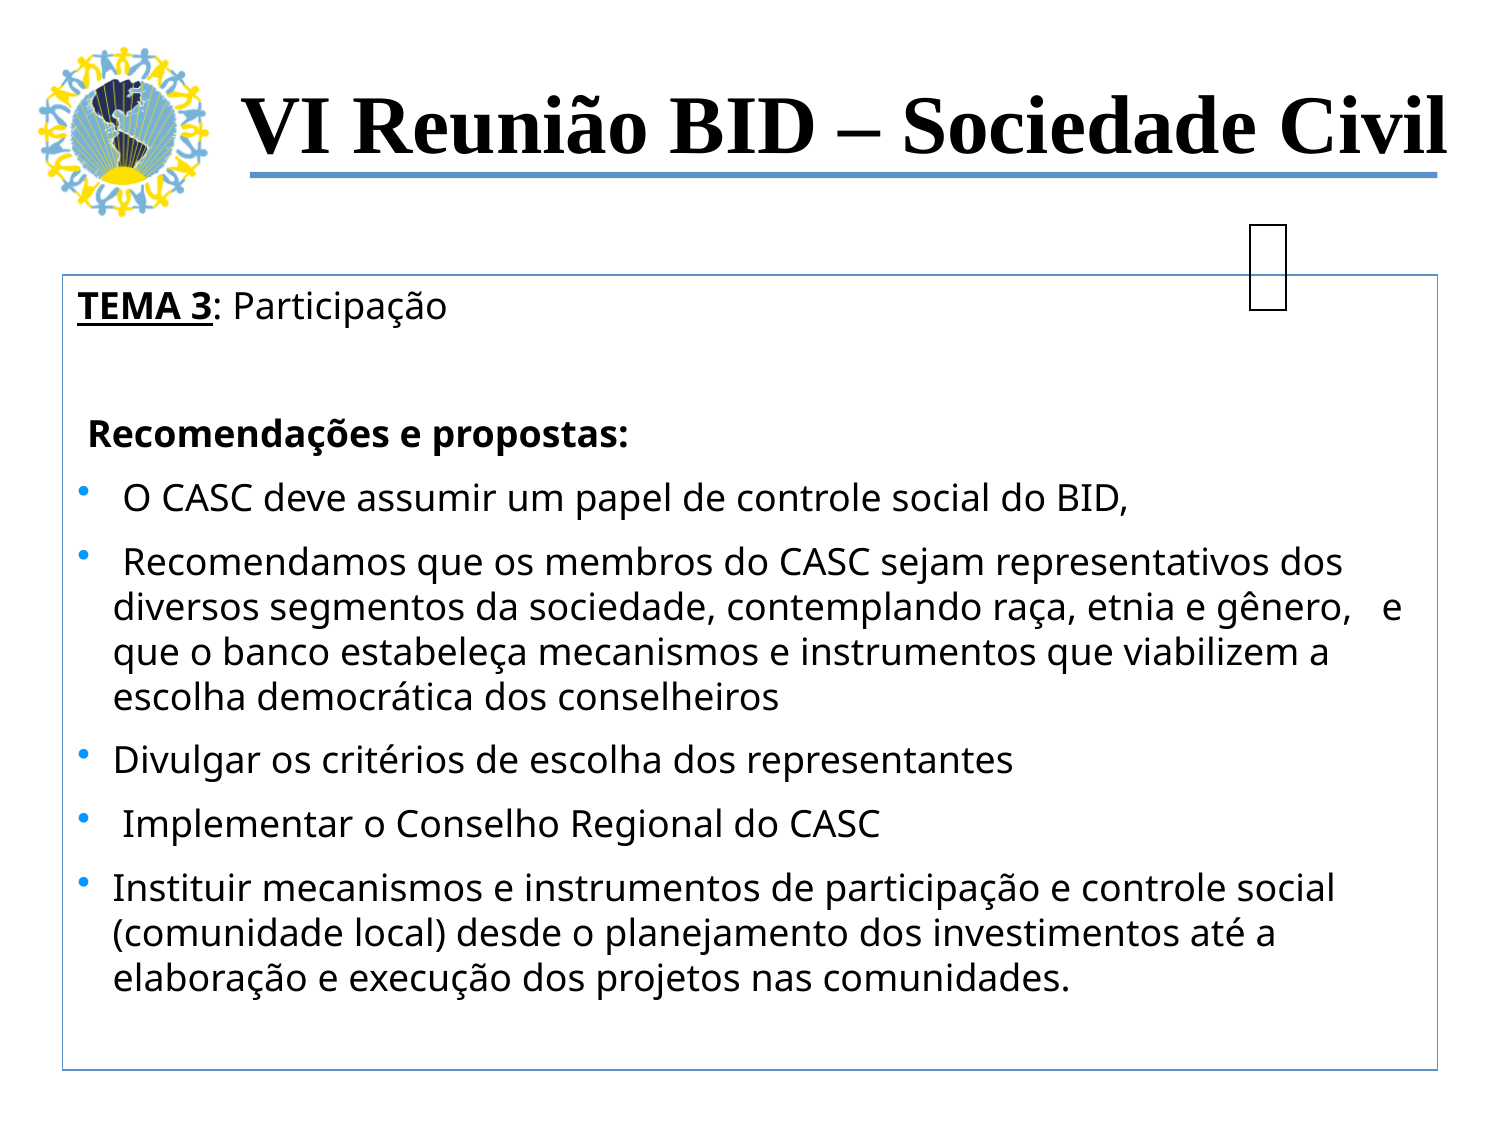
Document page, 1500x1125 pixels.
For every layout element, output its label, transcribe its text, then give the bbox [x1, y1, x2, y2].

text_box TEMA 3: Participação Recomendações e propostas: O CASC deve assumir um papel de controle social do BID, Recomendamos que os membros do CASC sejam representativos dos diversos segmentos da sociedade, contemplando raça, etnia e gênero, e que o banco estabeleça mecanismos e instrumentos que viabilizem a escolha democrática dos conselheiros Divulgar os critérios de escolha dos representantes Implementar o Conselho Regional do CASC Instituir mecanismos e instrumentos de participação e controle social (comunidade local) desde o planejamento dos investimentos até a elaboração e execução dos projetos nas comunidades. [62, 274, 1438, 1070]
list VI Reunião BID – Sociedade Civil [228, 62, 1500, 188]
table_header [1251, 226, 1285, 309]
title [24, 37, 224, 226]
